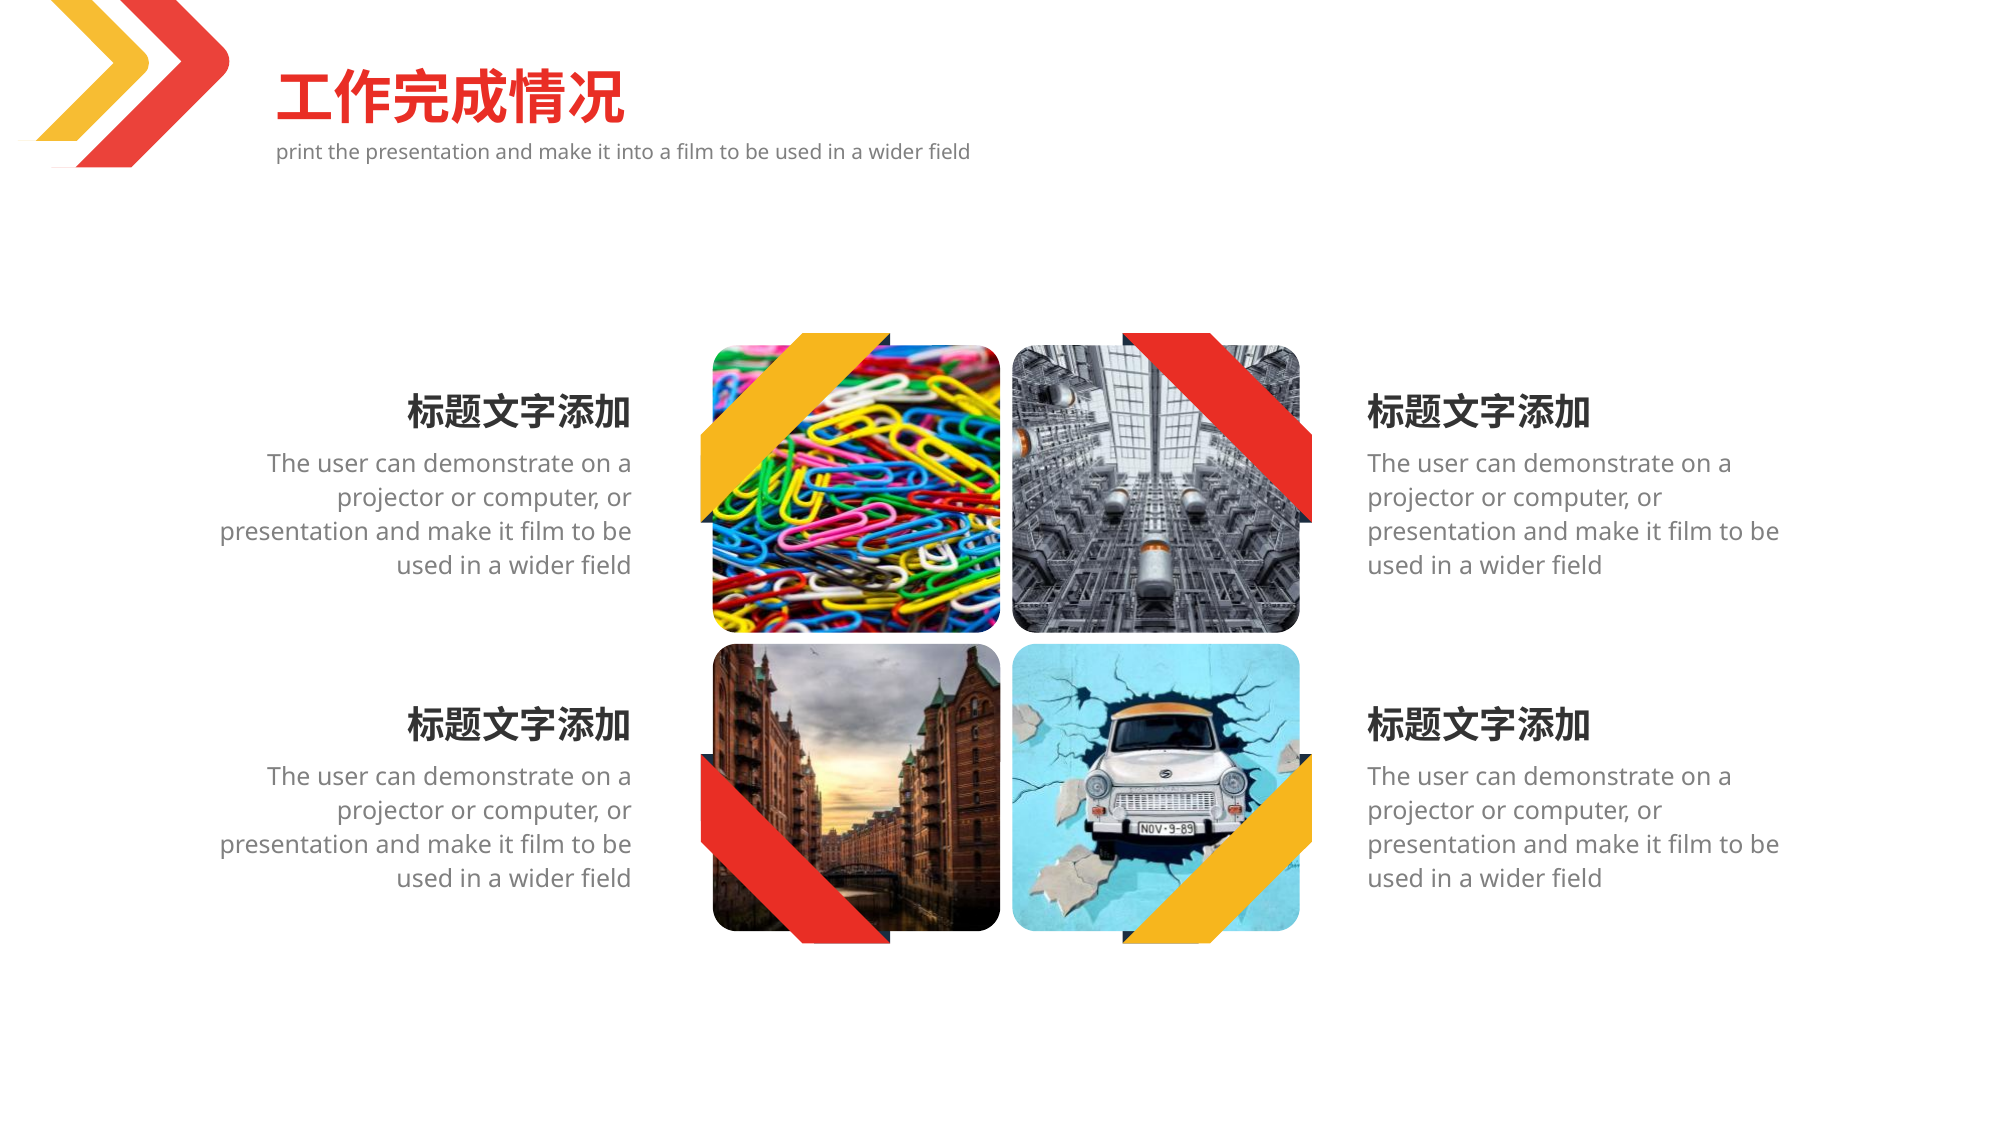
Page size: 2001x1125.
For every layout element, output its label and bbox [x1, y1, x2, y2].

text_box [190, 693, 648, 903]
text_box [1352, 380, 1810, 589]
text_box [700, 333, 1312, 944]
text_box [0, 0, 1169, 193]
text_box [1352, 693, 1810, 903]
text_box [190, 380, 648, 589]
